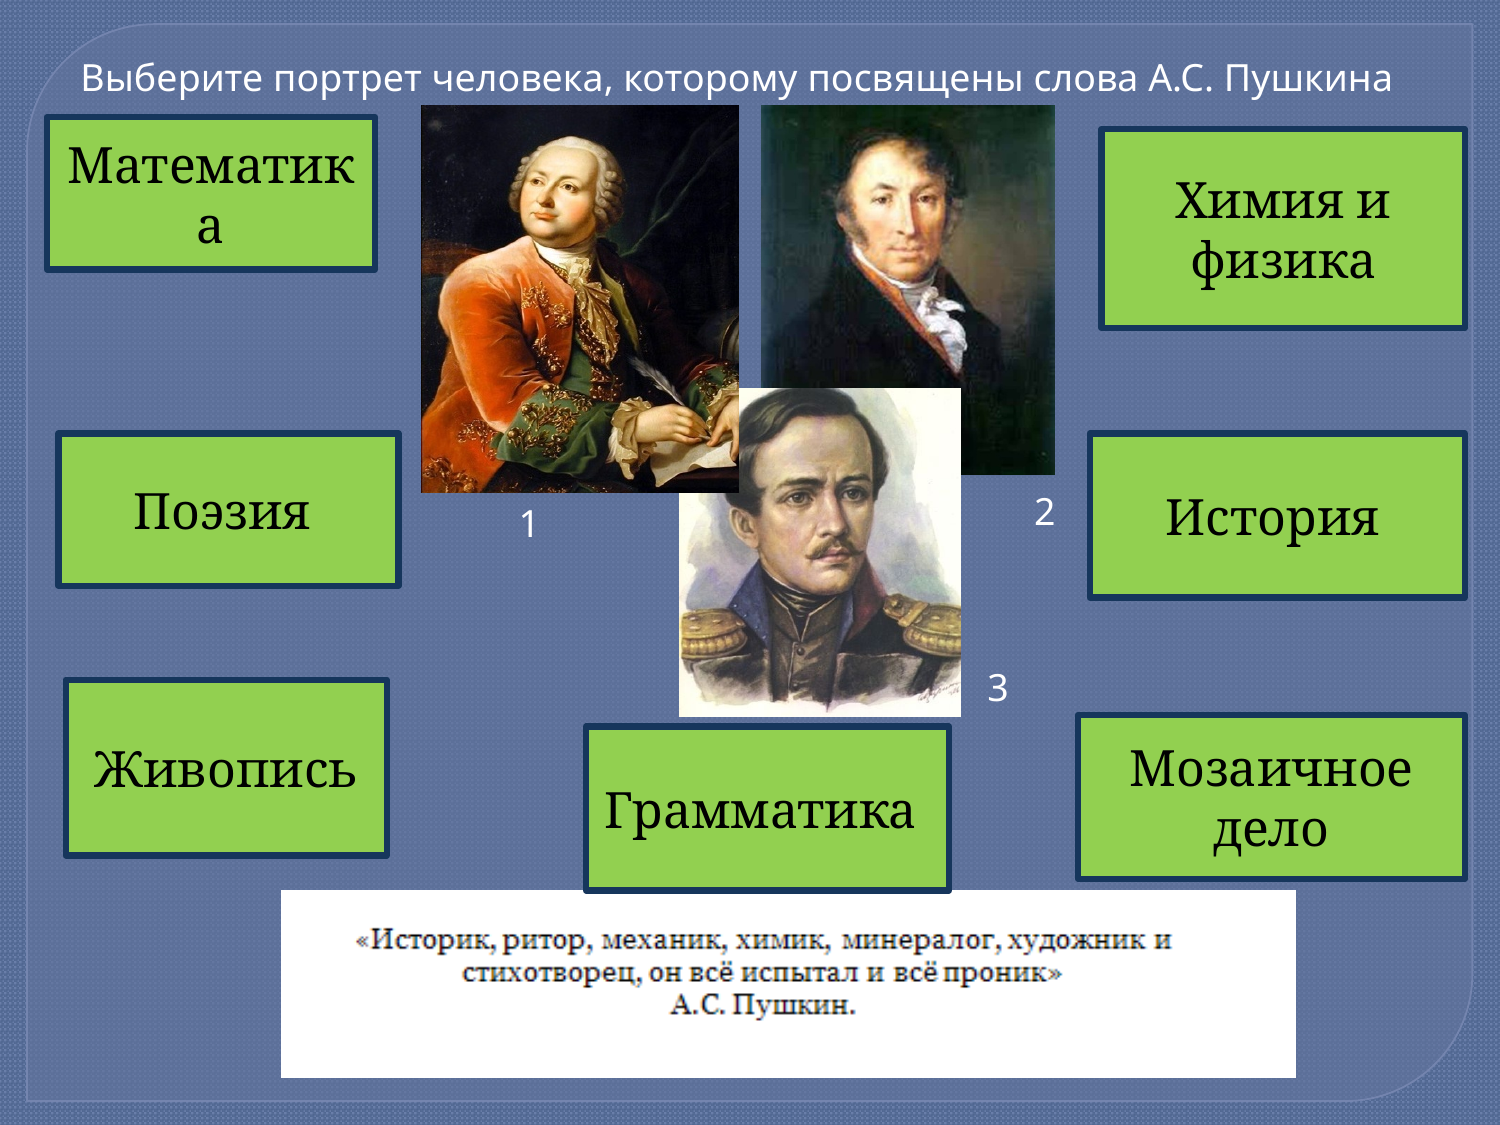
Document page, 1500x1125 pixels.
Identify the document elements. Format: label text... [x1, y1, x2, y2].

text_box Математика [44, 114, 378, 273]
picture [421, 105, 1055, 718]
text_box Живопись [63, 677, 390, 859]
picture [280, 890, 1297, 1079]
text_box Поэзия [55, 430, 402, 589]
text_box История [1087, 430, 1468, 601]
text_box Выберите портрет человека, которому посвящены слова А.С. Пушкина [65, 46, 1409, 107]
text_box Химия и физика [1098, 126, 1468, 331]
text_box 2 [1019, 480, 1067, 541]
text_box 1 [503, 505, 563, 552]
text_box Грамматика [583, 723, 952, 889]
text_box Мозаичное дело [1075, 712, 1468, 882]
text_box 3 [972, 656, 1020, 716]
